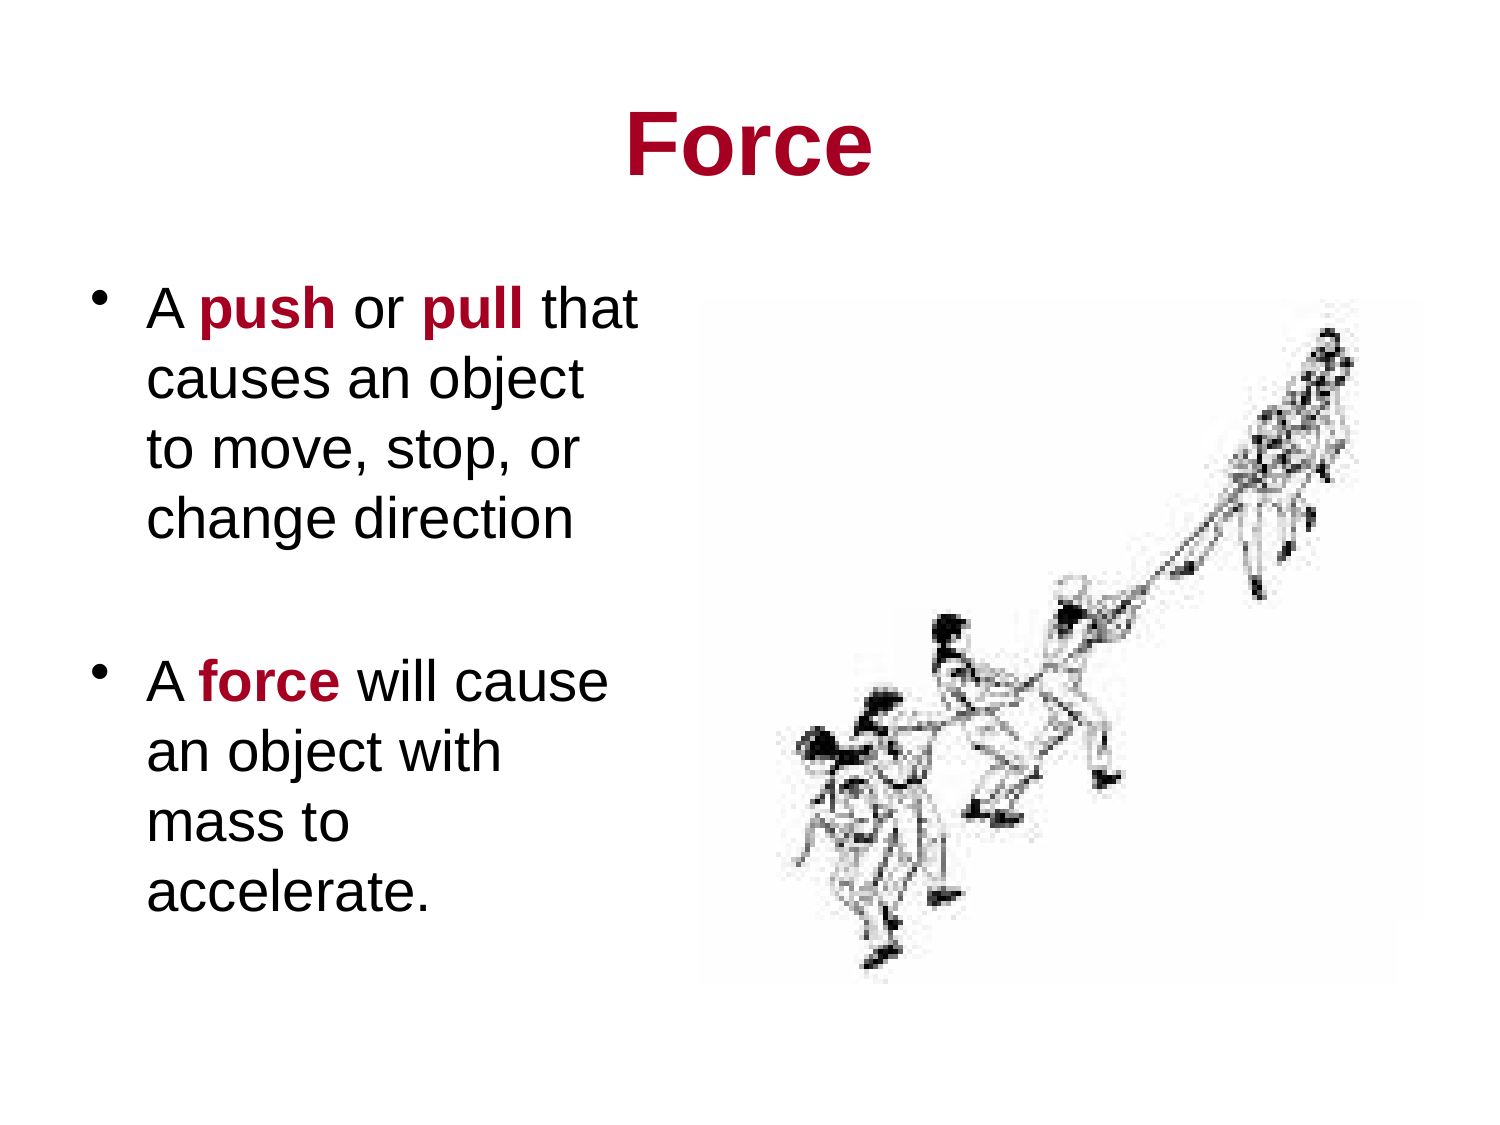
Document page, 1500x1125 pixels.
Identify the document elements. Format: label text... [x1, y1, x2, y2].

title Force [74, 44, 1426, 233]
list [699, 299, 1423, 985]
list A push or pull that causes an object to move, stop, or change direction A force will cause an object with mass to accelerate. [74, 262, 663, 1006]
